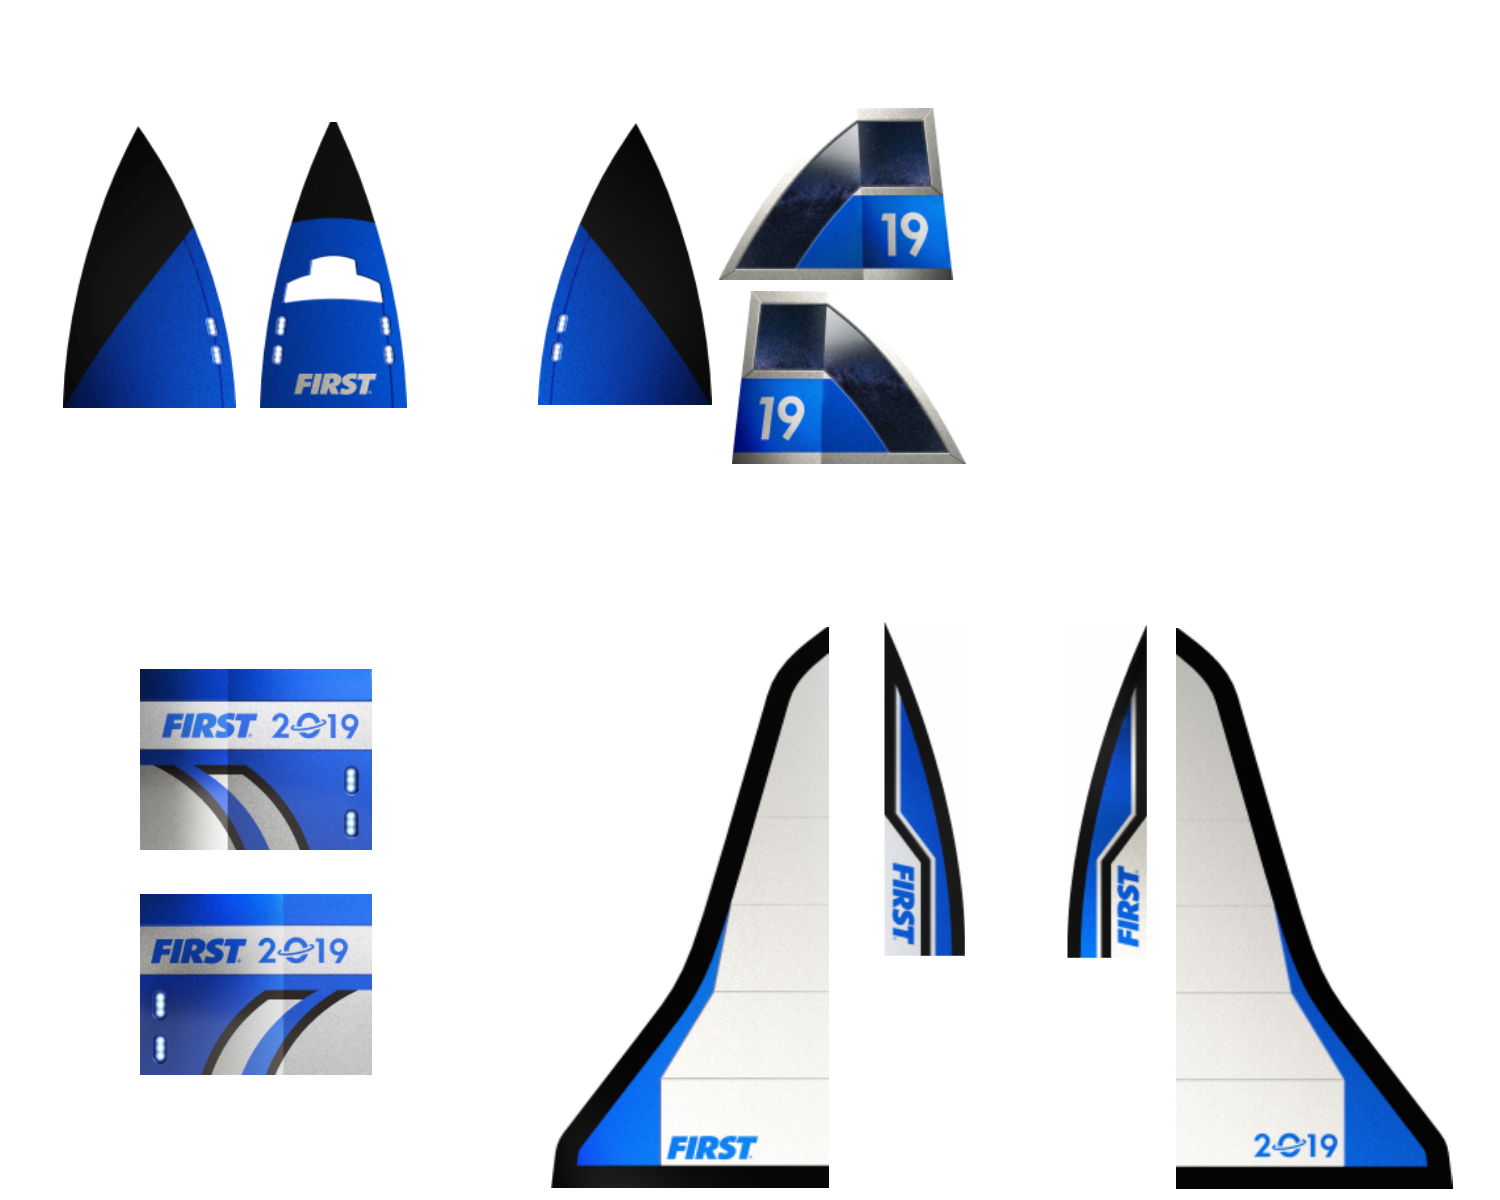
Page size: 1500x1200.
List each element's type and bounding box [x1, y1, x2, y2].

picture [732, 291, 966, 464]
picture [140, 669, 372, 850]
picture [551, 623, 1453, 1189]
picture [538, 122, 712, 405]
picture [719, 108, 953, 280]
picture [63, 125, 236, 408]
picture [259, 122, 407, 408]
picture [140, 894, 372, 1075]
